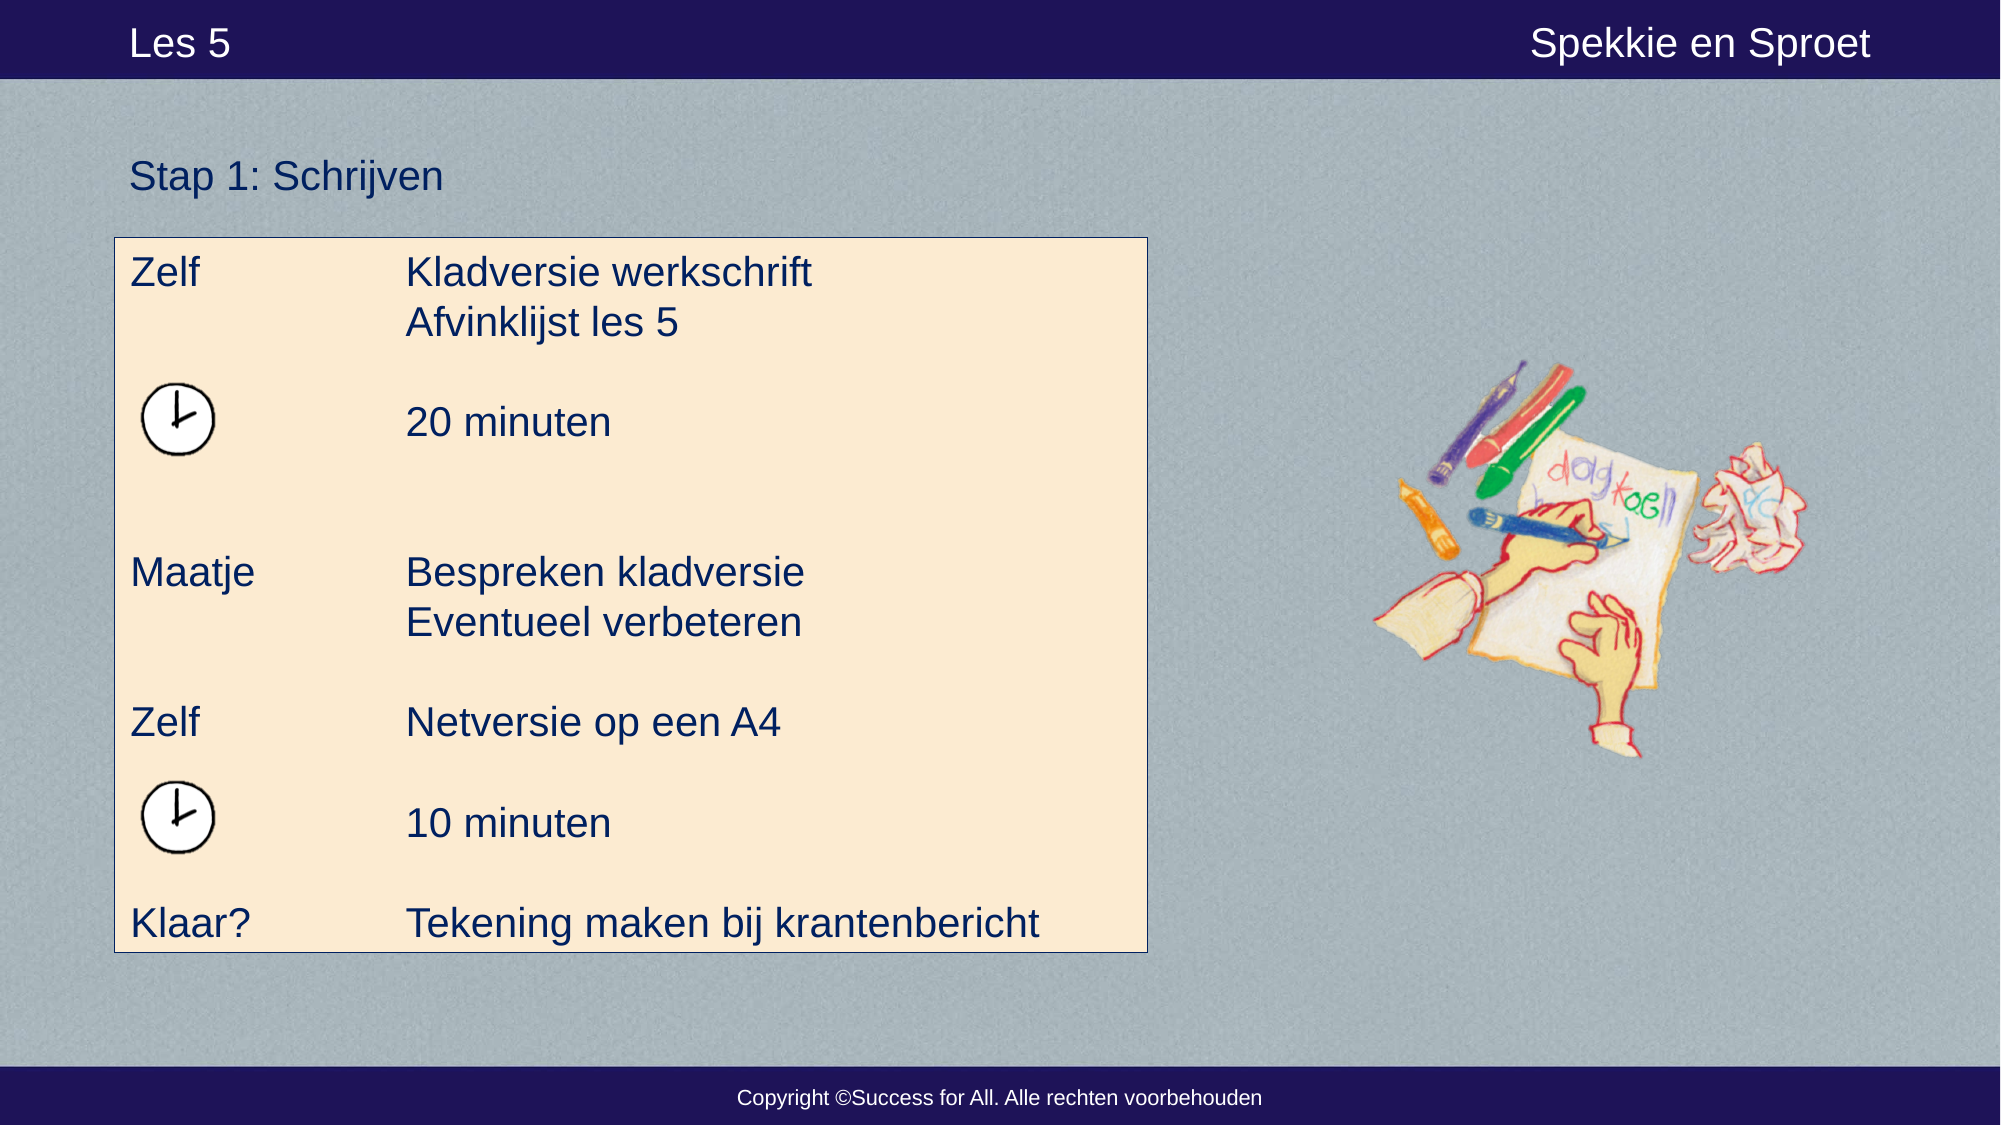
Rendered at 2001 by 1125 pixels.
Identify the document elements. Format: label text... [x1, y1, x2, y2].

text_box Zelf Kladversie werkschrift Afvinklijst les 5 20 minuten Maatje Bespreken kladversie Eventueel verbeteren Zelf Netversie op een A4 10 minuten Klaar? Tekening maken bij krantenbericht [114, 237, 1148, 953]
picture [0, 0, 2001, 1125]
text_box Les 5 [114, 8, 354, 73]
text_box Stap 1: Schrijven [114, 141, 907, 207]
text_box Spekkie en Sproet [999, 8, 1886, 73]
text_box Copyright ©Success for All. Alle rechten voorbehouden [0, 1076, 2000, 1125]
